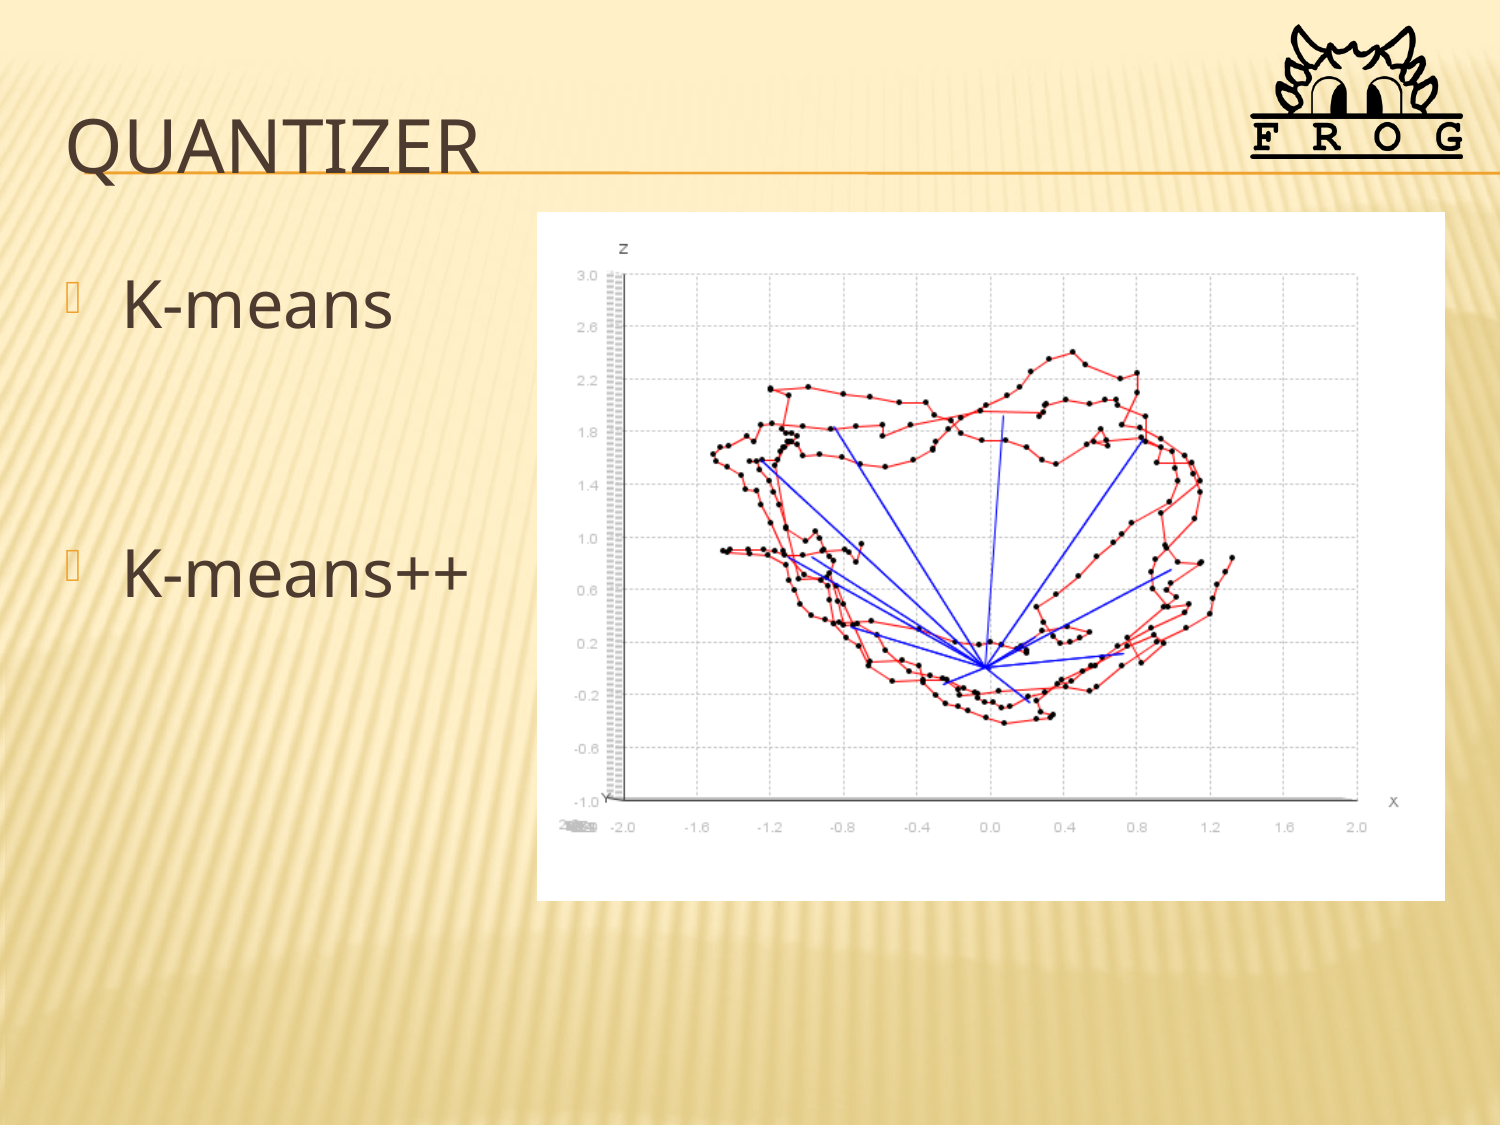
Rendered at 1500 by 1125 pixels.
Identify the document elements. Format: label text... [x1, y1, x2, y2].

picture [1249, 24, 1463, 159]
title Quantizer [50, 75, 1475, 213]
picture [537, 212, 1445, 901]
list K-means K-means++ [50, 254, 1475, 998]
